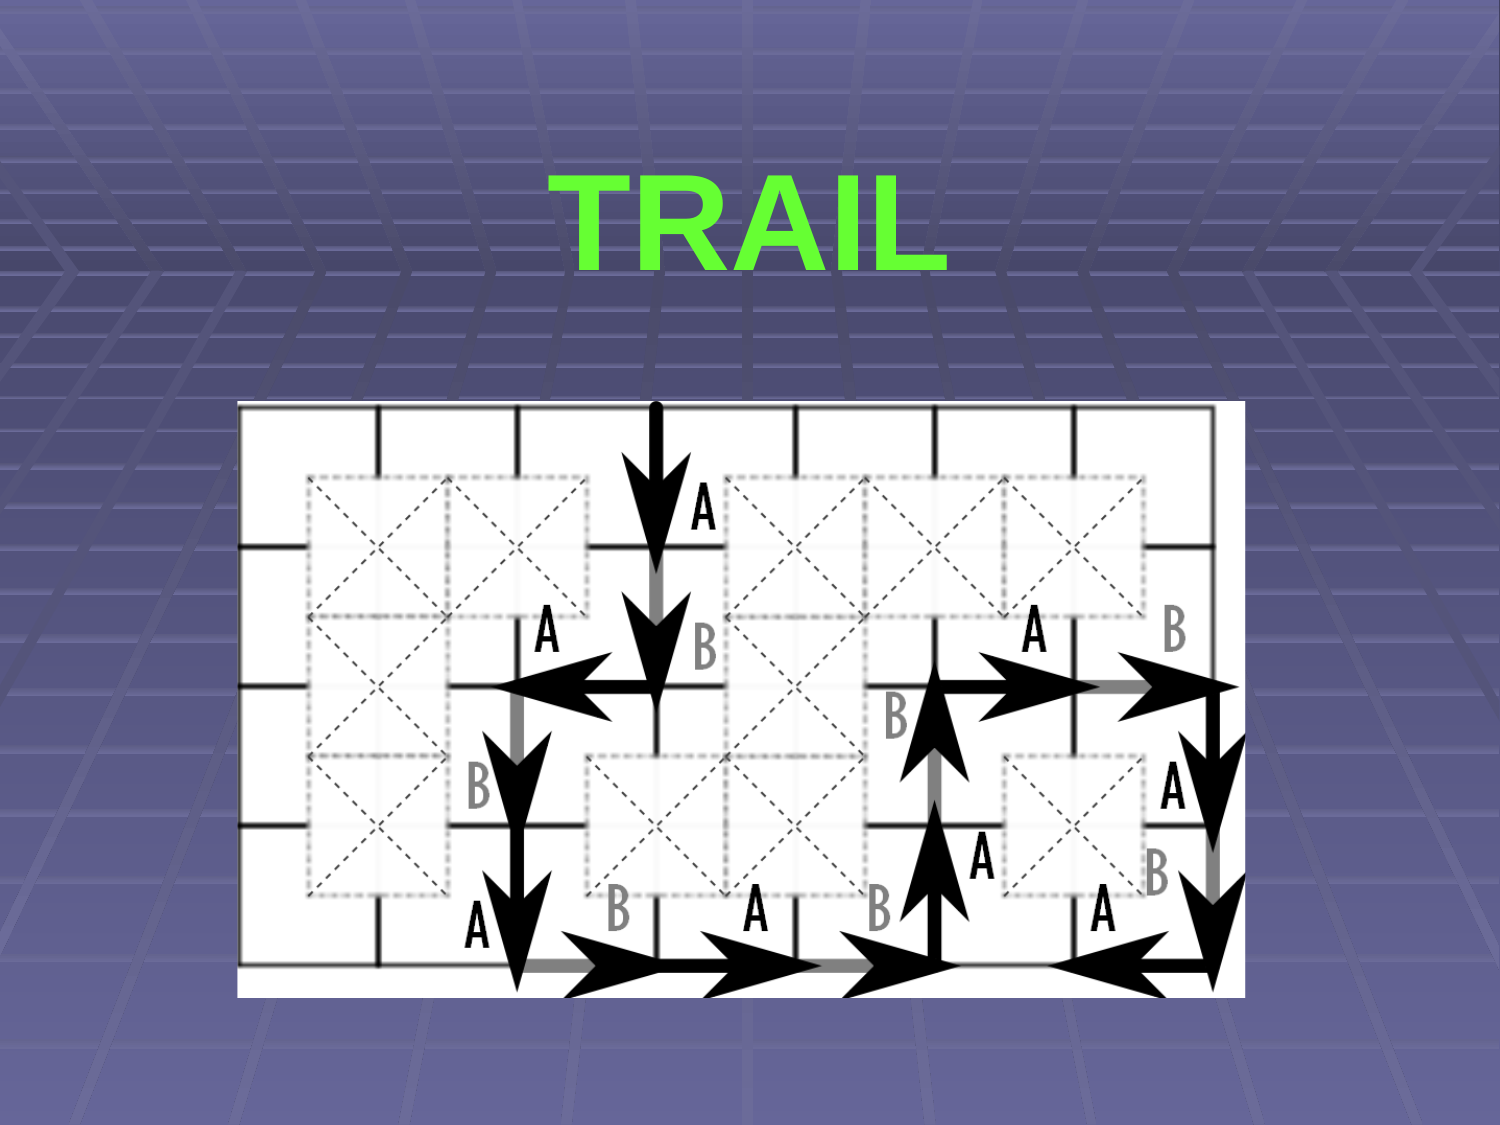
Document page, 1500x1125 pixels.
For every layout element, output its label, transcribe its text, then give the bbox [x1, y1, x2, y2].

picture [237, 399, 1246, 1001]
title TRAIL [112, 124, 1388, 349]
